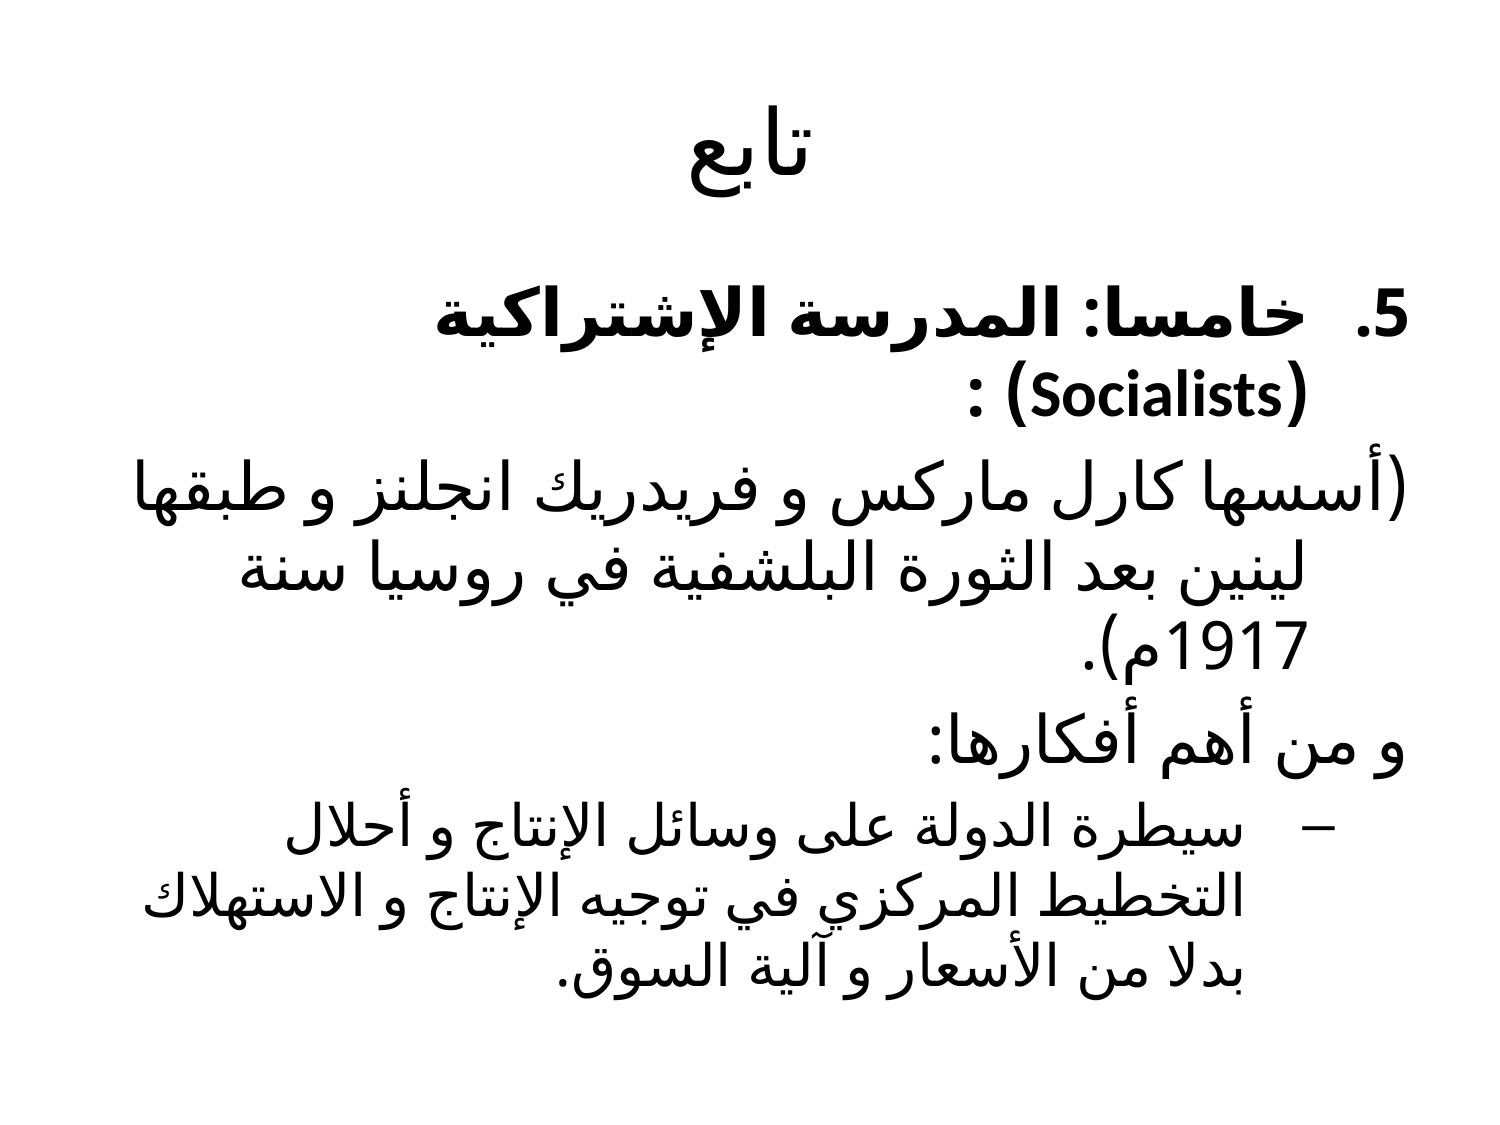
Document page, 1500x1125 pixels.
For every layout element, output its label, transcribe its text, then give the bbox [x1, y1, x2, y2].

list خامسا: المدرسة الإشتراكية (Socialists) : (أسسها كارل ماركس و فريدريك انجلنز و طبقها لينين بعد الثورة البلشفية في روسيا سنة 1917م). و من أهم أفكارها: سيطرة الدولة على وسائل الإنتاج و أحلال التخطيط المركزي في توجيه الإنتاج و الاستهلاك بدلا من الأسعار و آلية السوق. [75, 262, 1425, 1005]
title تابع [75, 45, 1425, 233]
